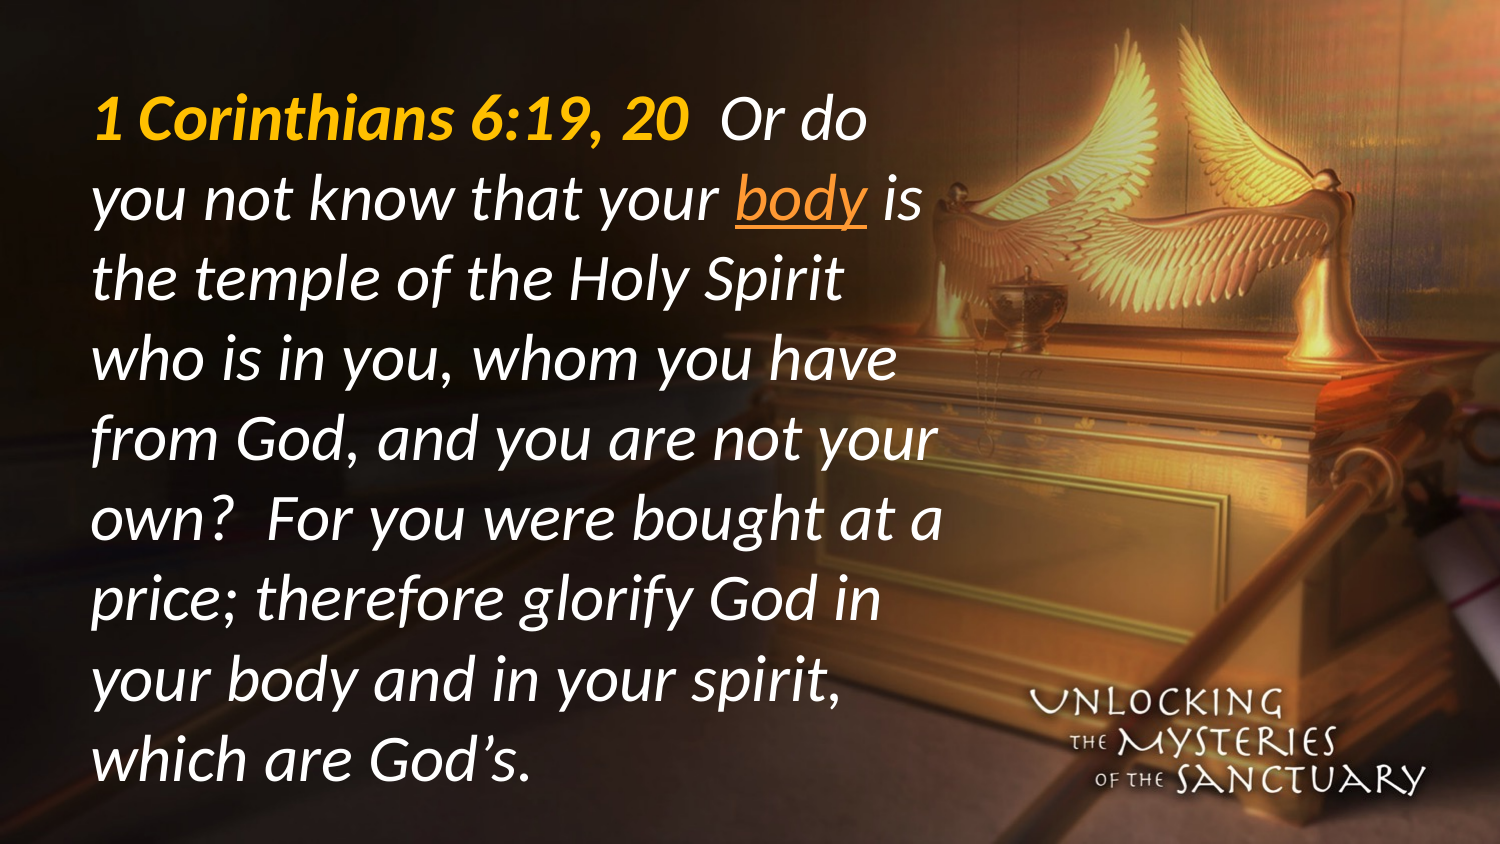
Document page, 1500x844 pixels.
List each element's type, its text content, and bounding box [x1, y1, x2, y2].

list 1 Corinthians 6:19, 20 Or do you not know that your body is the temple of the Holy Spirit who is in you, whom you have from God, and you are not your own? For you were bought at a price; therefore glorify God in your body and in your spirit, which are God’s. [75, 66, 967, 828]
picture [0, 0, 1500, 844]
